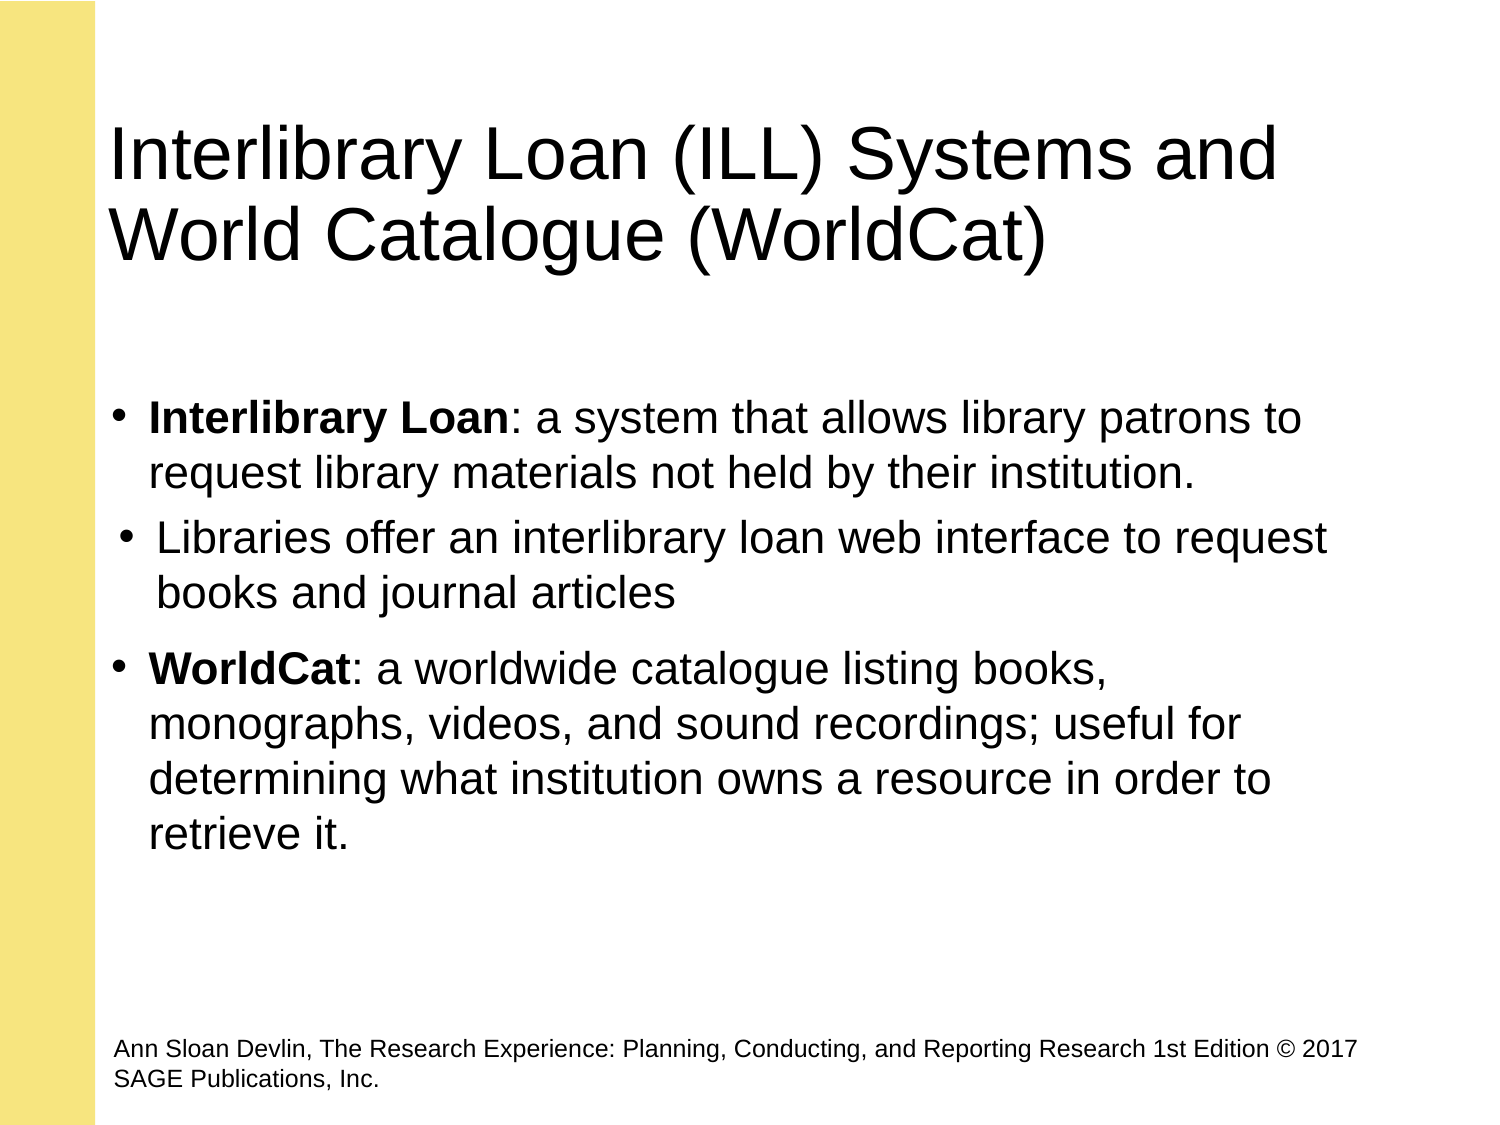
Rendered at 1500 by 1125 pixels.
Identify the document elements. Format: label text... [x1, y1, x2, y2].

list Interlibrary Loan: a system that allows library patrons to request library materials not held by their institution. Libraries offer an interlibrary loan web interface to request books and journal articles WorldCat: a worldwide catalogue listing books, monographs, videos, and sound recordings; useful for determining what institution owns a resource in order to retrieve it. [96, 379, 1402, 882]
picture [0, 1, 96, 1125]
title Interlibrary Loan (ILL) Systems and World Catalogue (WorldCat) [93, 113, 1384, 277]
